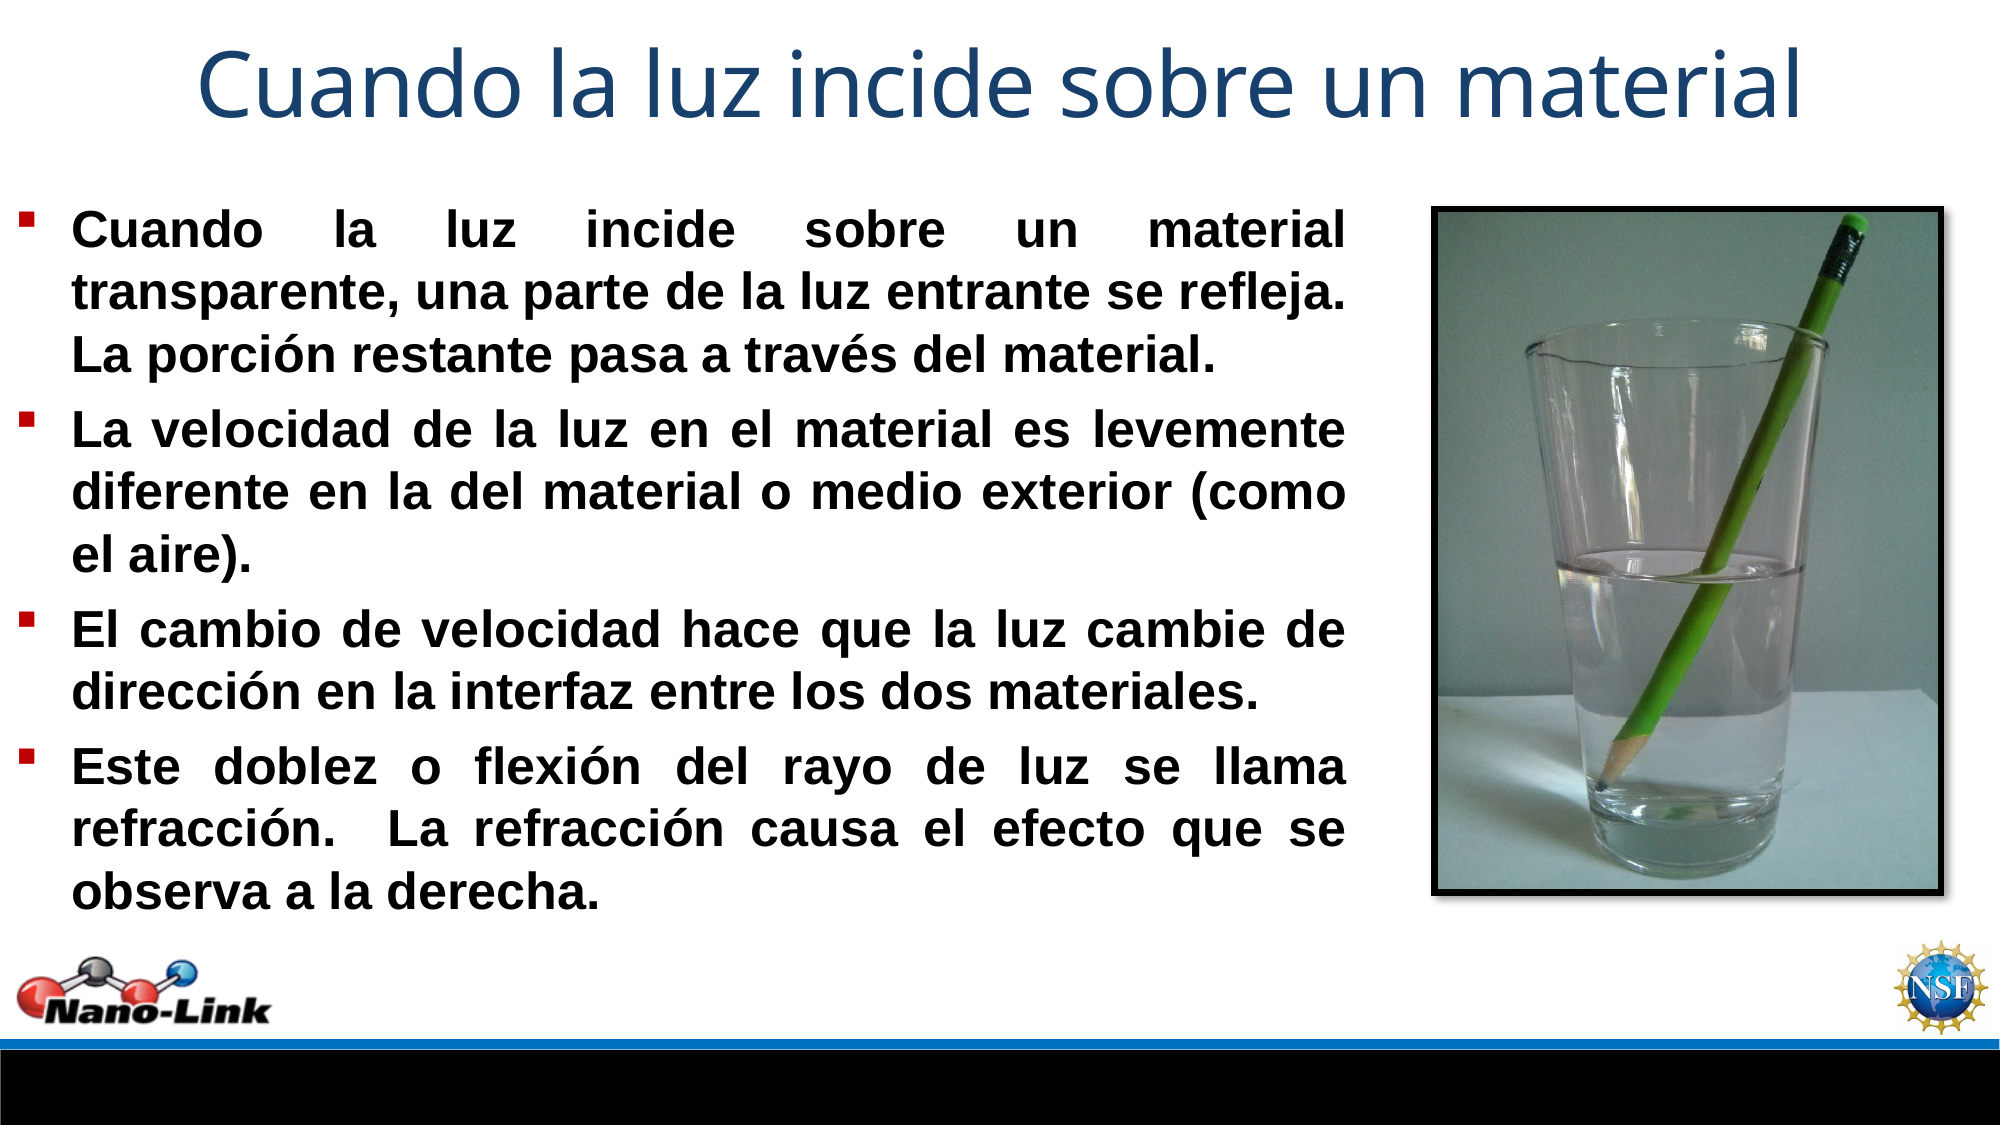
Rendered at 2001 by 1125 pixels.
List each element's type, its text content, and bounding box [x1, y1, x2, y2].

picture [1891, 939, 1990, 1037]
picture [10, 946, 286, 1037]
text_box Cuando la luz incide sobre un material [0, 0, 2000, 163]
picture [1437, 211, 1939, 890]
text_box Cuando la luz incide sobre un material transparente, una parte de la luz entrante se refleja. La porción restante pasa a través del material. La velocidad de la luz en el material es levemente diferente en la del material o medio exterior (como el aire). El cambio de velocidad hace que la luz cambie de dirección en la interfaz entre los dos materiales. Este doblez o flexión del rayo de luz se llama refracción. La refracción causa el efecto que se observa a la derecha. [0, 187, 1363, 928]
